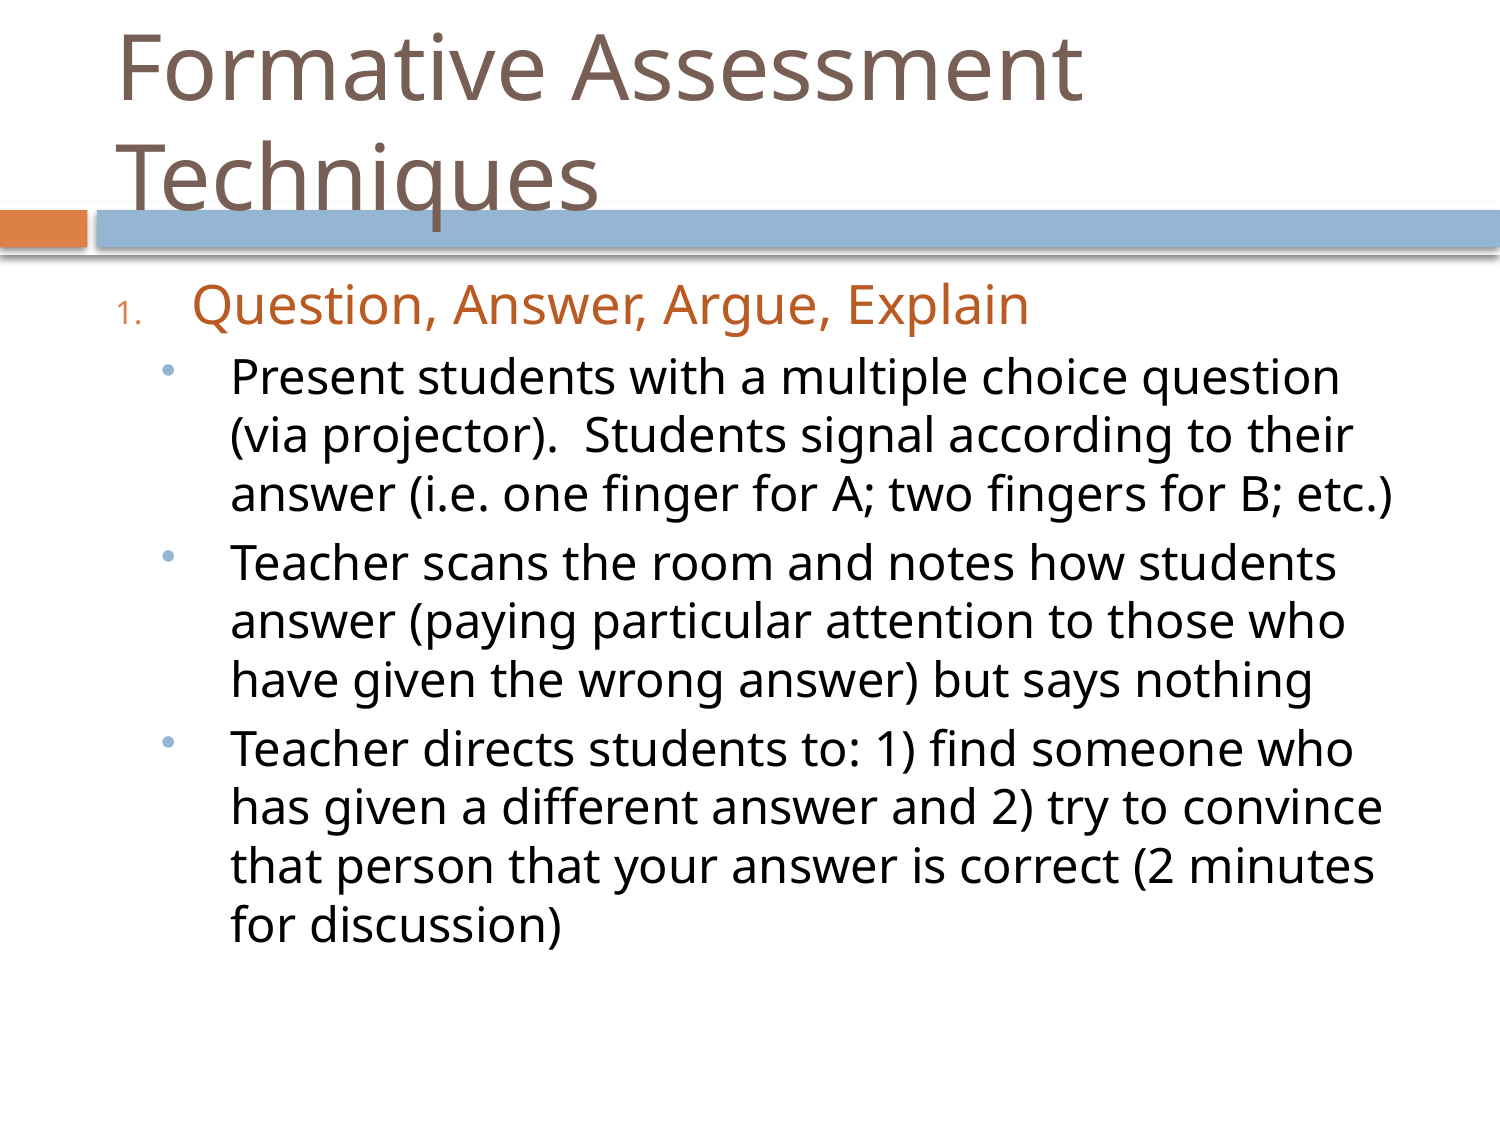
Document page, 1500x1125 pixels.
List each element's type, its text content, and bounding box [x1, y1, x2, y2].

list Question, Answer, Argue, Explain Present students with a multiple choice question (via projector). Students signal according to their answer (i.e. one finger for A; two fingers for B; etc.) Teacher scans the room and notes how students answer (paying particular attention to those who have given the wrong answer) but says nothing Teacher directs students to: 1) find someone who has given a different answer and 2) try to convince that person that your answer is correct (2 minutes for discussion) [100, 262, 1438, 1000]
title Formative Assessment Techniques [100, 37, 1438, 200]
